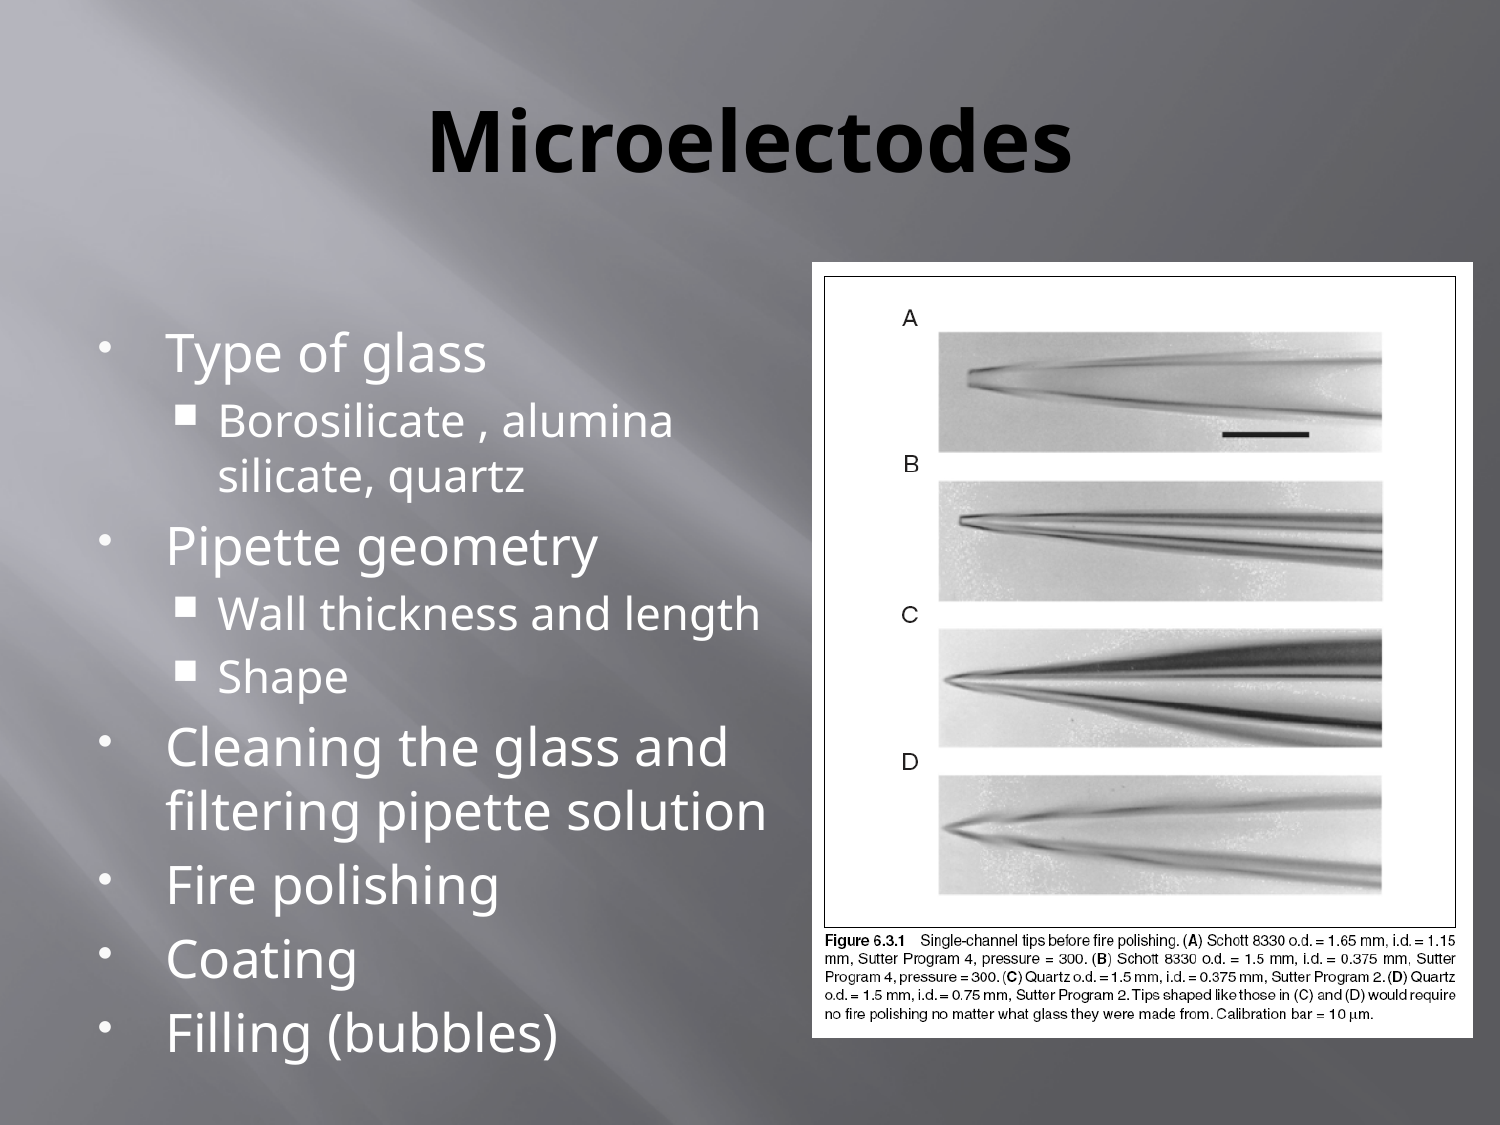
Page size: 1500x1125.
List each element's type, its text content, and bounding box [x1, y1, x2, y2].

picture [812, 262, 1473, 1038]
list Type of glass Borosilicate , alumina silicate, quartz Pipette geometry Wall thickness and length Shape Cleaning the glass and filtering pipette solution Fire polishing Coating Filling (bubbles) [62, 312, 825, 1085]
title Microelectodes [75, 45, 1425, 233]
